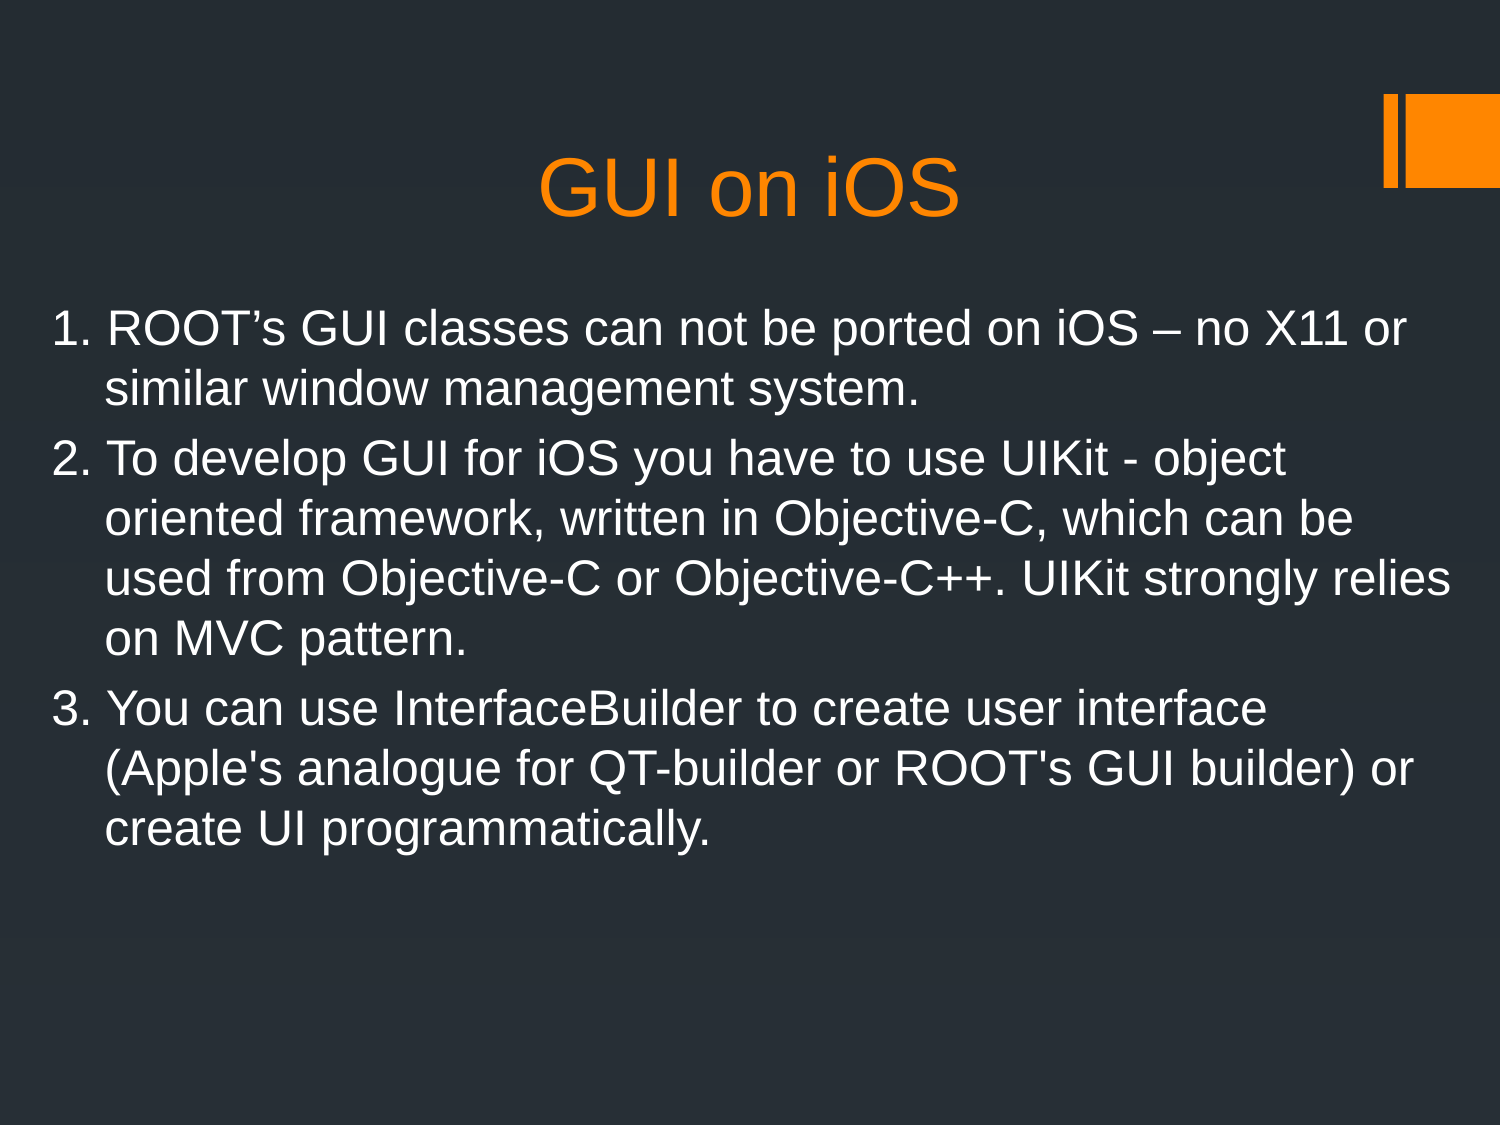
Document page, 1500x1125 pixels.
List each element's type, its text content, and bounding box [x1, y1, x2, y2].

text_box 1. ROOT’s GUI classes can not be ported on iOS – no X11 or similar window management system. 2. To develop GUI for iOS you have to use UIKit - object oriented framework, written in Objective-C, which can be used from Objective-C or Objective-C++. UIKit strongly relies on MVC pattern. 3. You can use InterfaceBuilder to create user interface (Apple's analogue for QT-builder or ROOT's GUI builder) or create UI programmatically. [18, 292, 1472, 1013]
title GUI on iOS [150, 51, 1350, 241]
